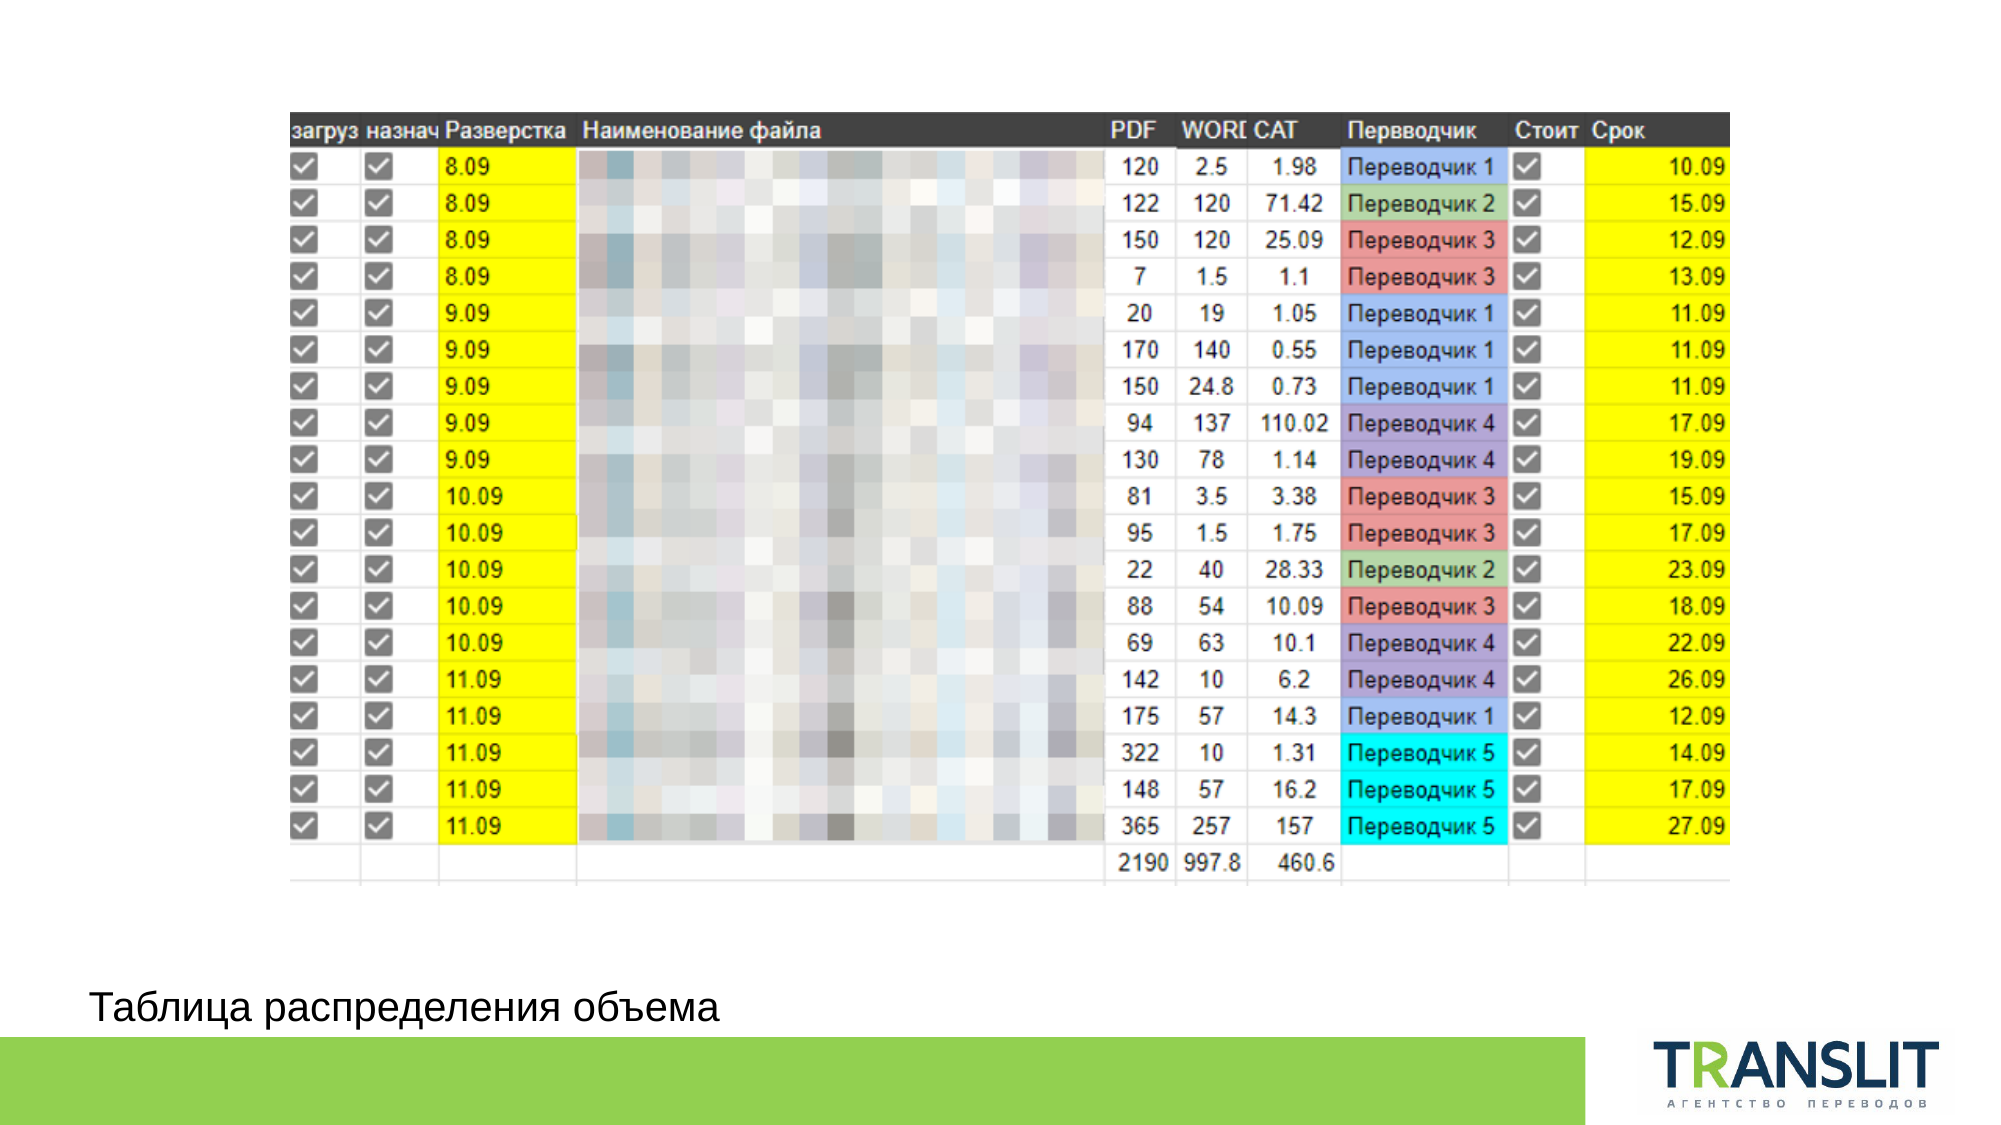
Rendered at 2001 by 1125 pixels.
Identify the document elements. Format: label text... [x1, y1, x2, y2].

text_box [0, 1028, 1955, 1125]
text_box Таблица распределения объема [54, 947, 1780, 1028]
picture [290, 112, 1730, 887]
